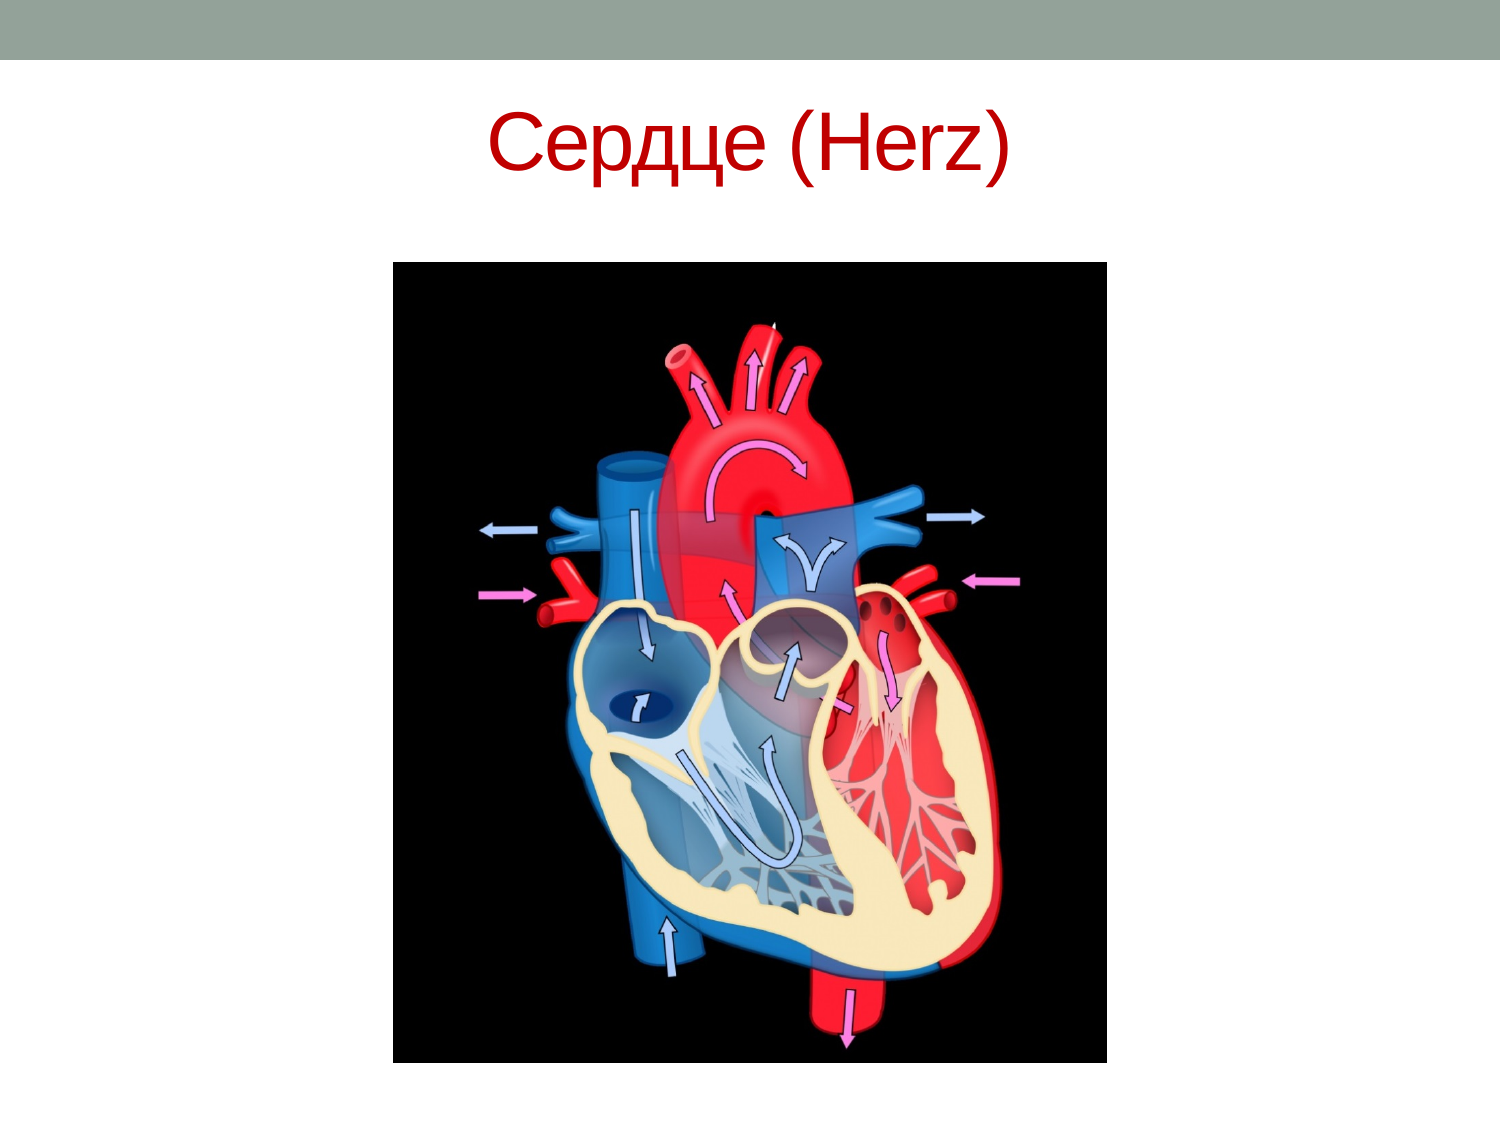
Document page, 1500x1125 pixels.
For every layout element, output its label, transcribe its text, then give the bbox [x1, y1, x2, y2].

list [392, 262, 1107, 1063]
title Сердце (Herz) [75, 54, 1425, 220]
